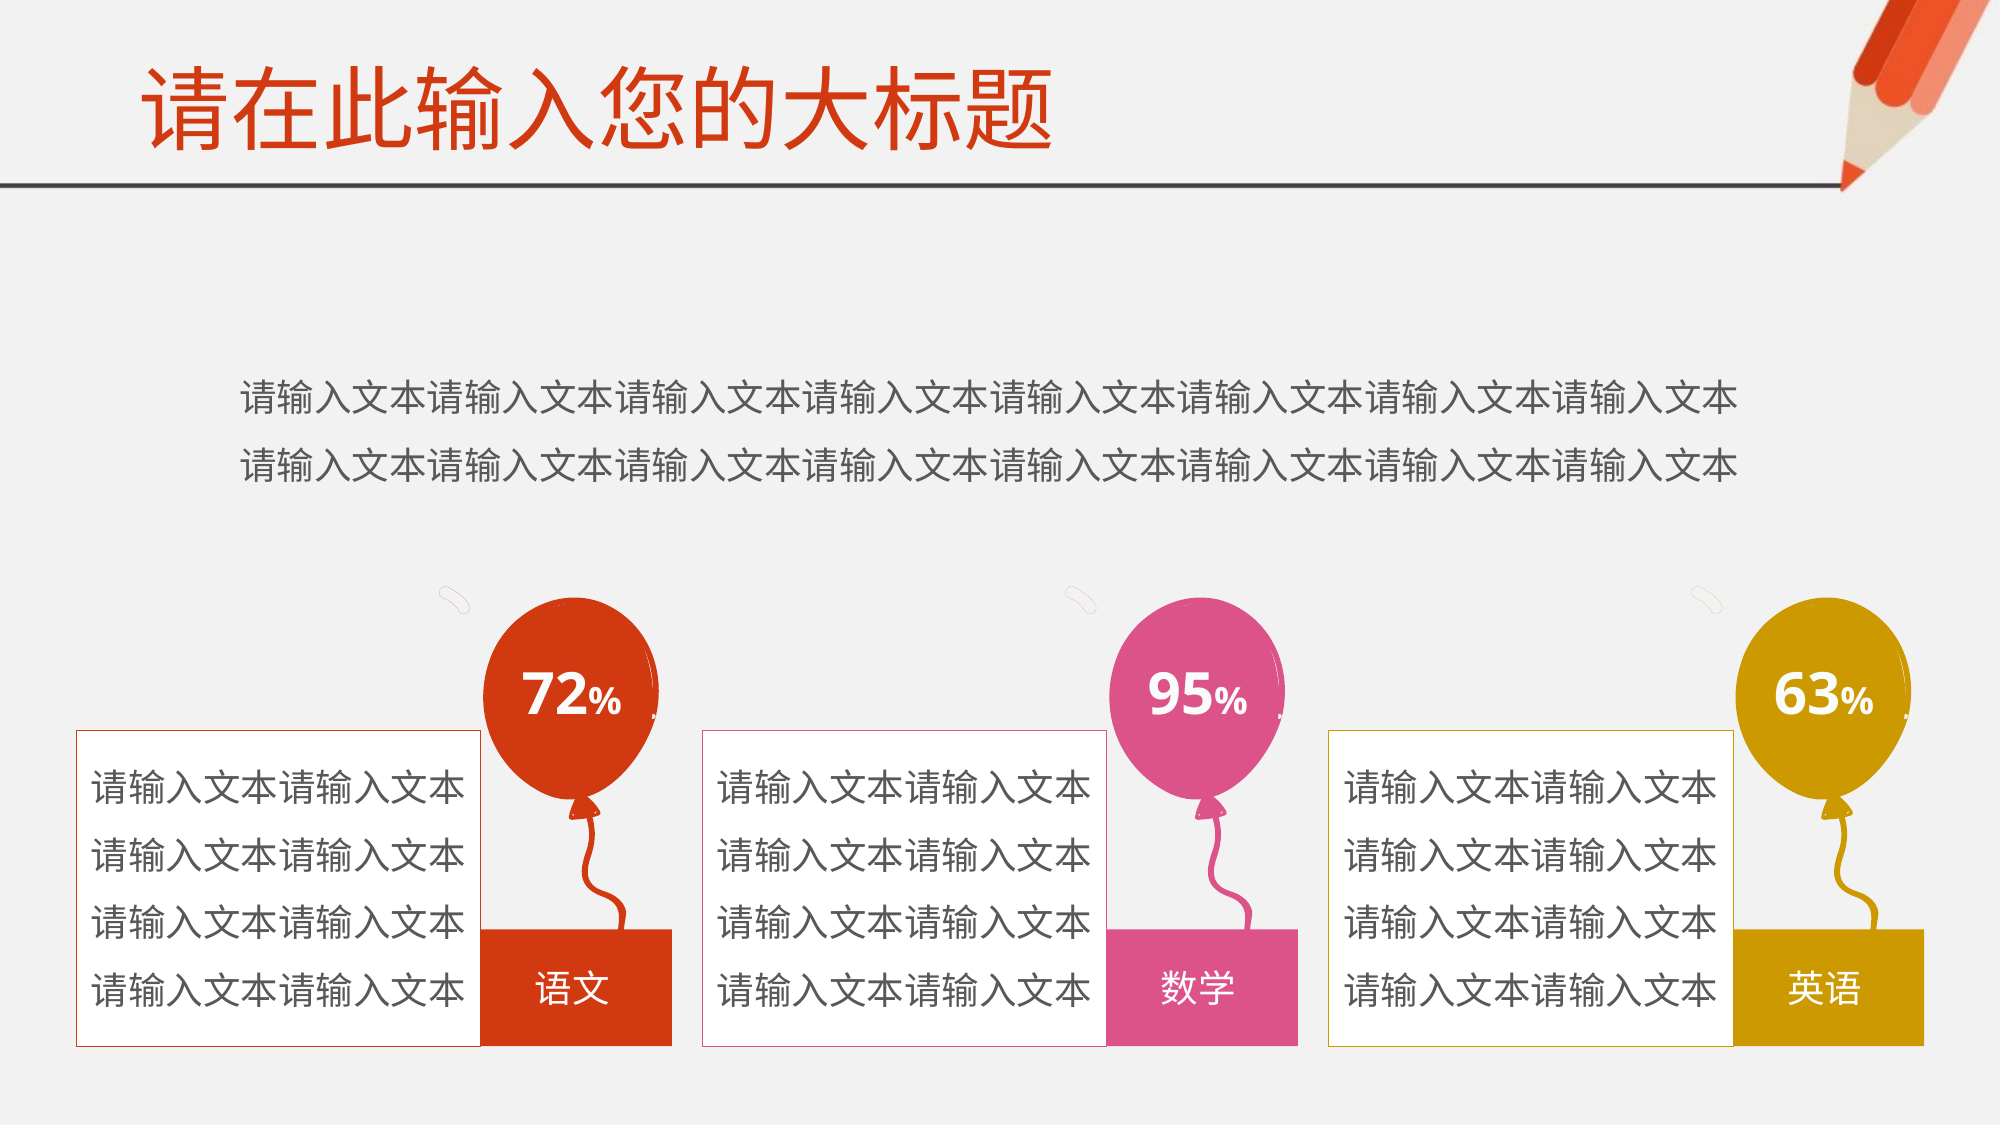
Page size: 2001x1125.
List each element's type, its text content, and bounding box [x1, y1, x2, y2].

text_box 语文 [482, 928, 673, 1047]
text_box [435, 584, 667, 957]
picture [0, 0, 2000, 1125]
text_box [1687, 584, 1919, 957]
text_box 数学 [1108, 928, 1299, 1047]
text_box 请输入文本请输入文本请输入文本请输入文本请输入文本请输入文本请输入文本请输入文本 [701, 729, 1108, 1047]
title 请在此输入您的大标题 [123, 17, 1876, 172]
text_box 请输入文本请输入文本请输入文本请输入文本请输入文本请输入文本请输入文本请输入文本请输入文本请输入文本请输入文本请输入文本请输入文本请输入文本请输入文本请输入文本 [223, 321, 1776, 517]
text_box 英语 [1734, 928, 1925, 1047]
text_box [1061, 584, 1293, 957]
text_box 请输入文本请输入文本请输入文本请输入文本请输入文本请输入文本请输入文本请输入文本 [75, 729, 482, 1047]
text_box 请输入文本请输入文本请输入文本请输入文本请输入文本请输入文本请输入文本请输入文本 [1327, 729, 1734, 1047]
